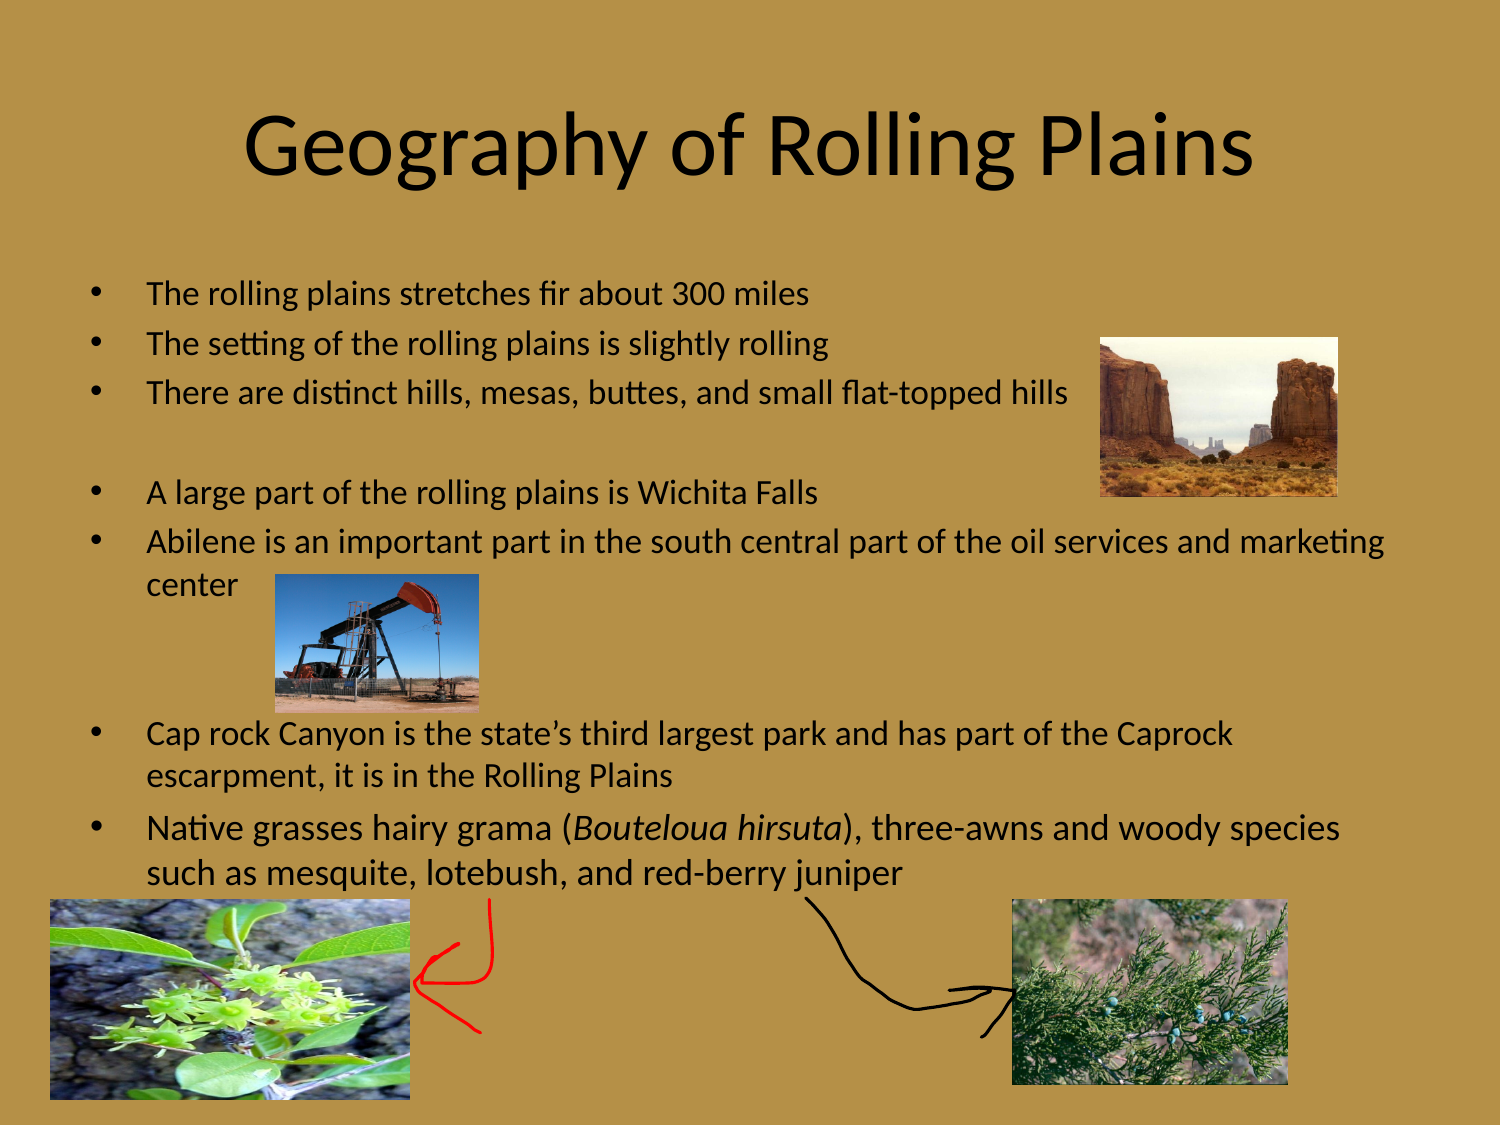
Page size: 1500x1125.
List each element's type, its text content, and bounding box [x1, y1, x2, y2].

picture [49, 899, 411, 1101]
picture [1099, 337, 1338, 497]
picture [274, 574, 479, 713]
picture [1012, 899, 1288, 1085]
list The rolling plains stretches fir about 300 miles The setting of the rolling plains is slightly rolling There are distinct hills, mesas, buttes, and small flat-topped hills A large part of the rolling plains is Wichita Falls Abilene is an important part in the south central part of the oil services and marketing center Cap rock Canyon is the state’s third largest park and has part of the Caprock escarpment, it is in the Rolling Plains Native grasses hairy grama (Bouteloua hirsuta), three-awns and woody species such as mesquite, lotebush, and red-berry juniper [75, 262, 1425, 1100]
title Geography of Rolling Plains [75, 45, 1425, 233]
